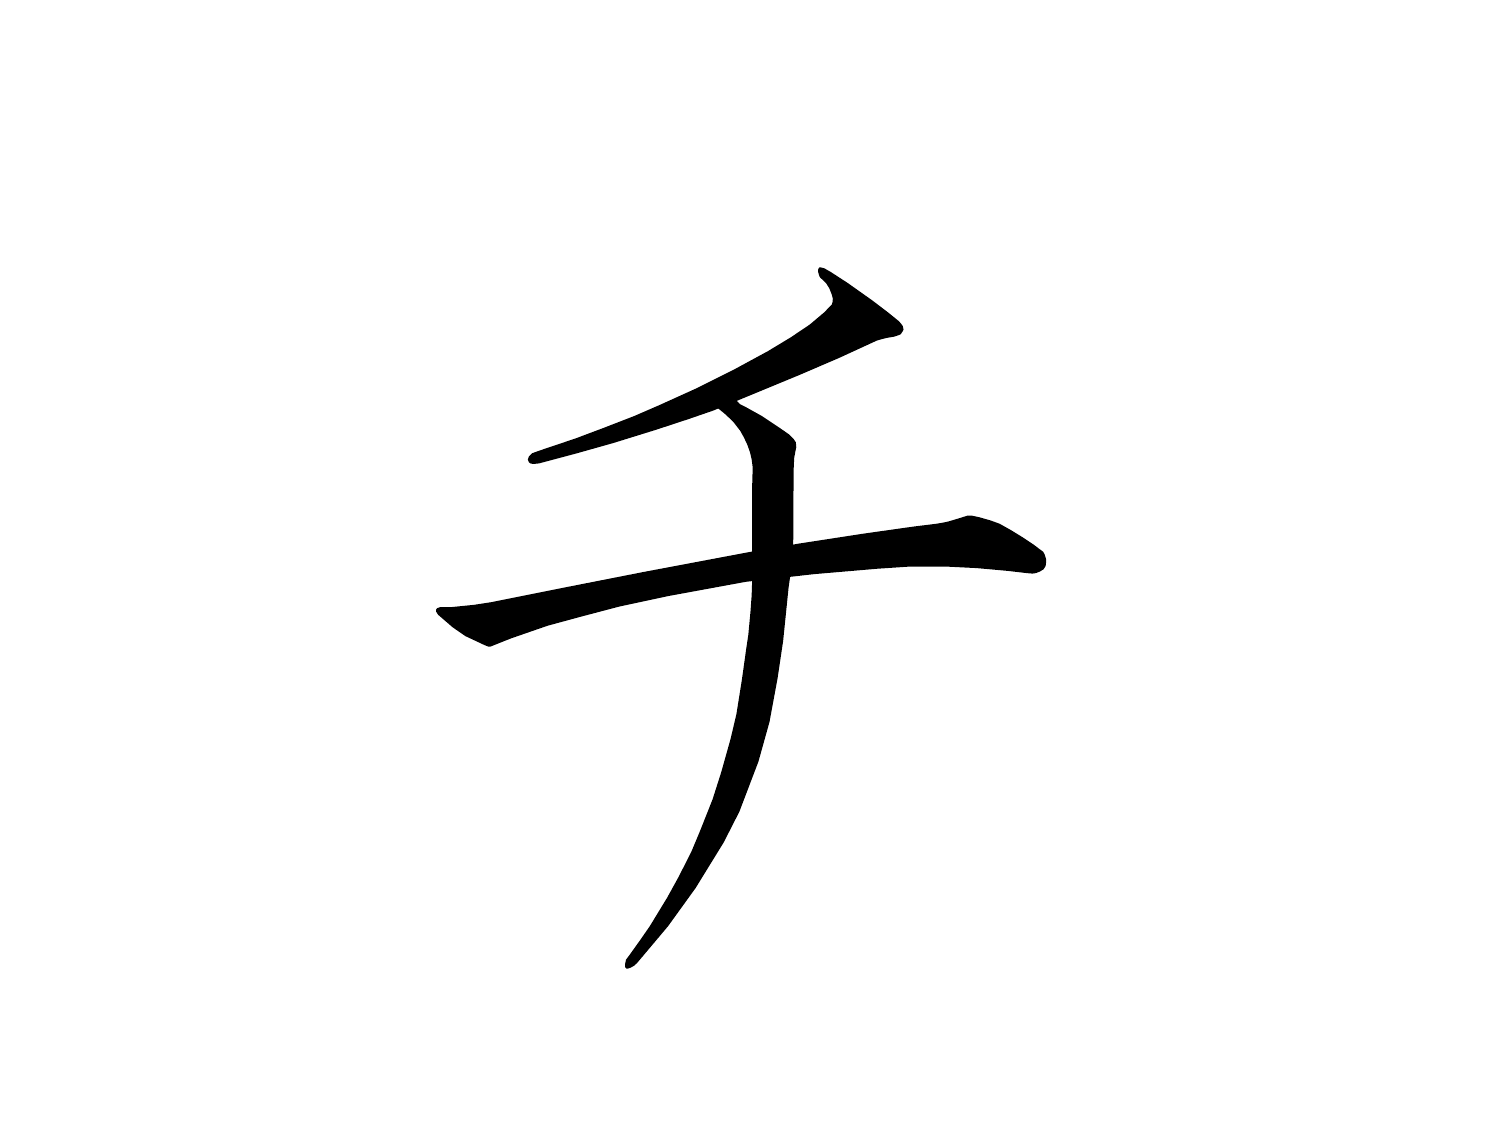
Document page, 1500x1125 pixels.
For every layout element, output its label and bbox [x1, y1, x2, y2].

text_box [623, 397, 799, 971]
text_box [525, 265, 906, 466]
text_box [793, 513, 1049, 579]
text_box [433, 549, 750, 649]
